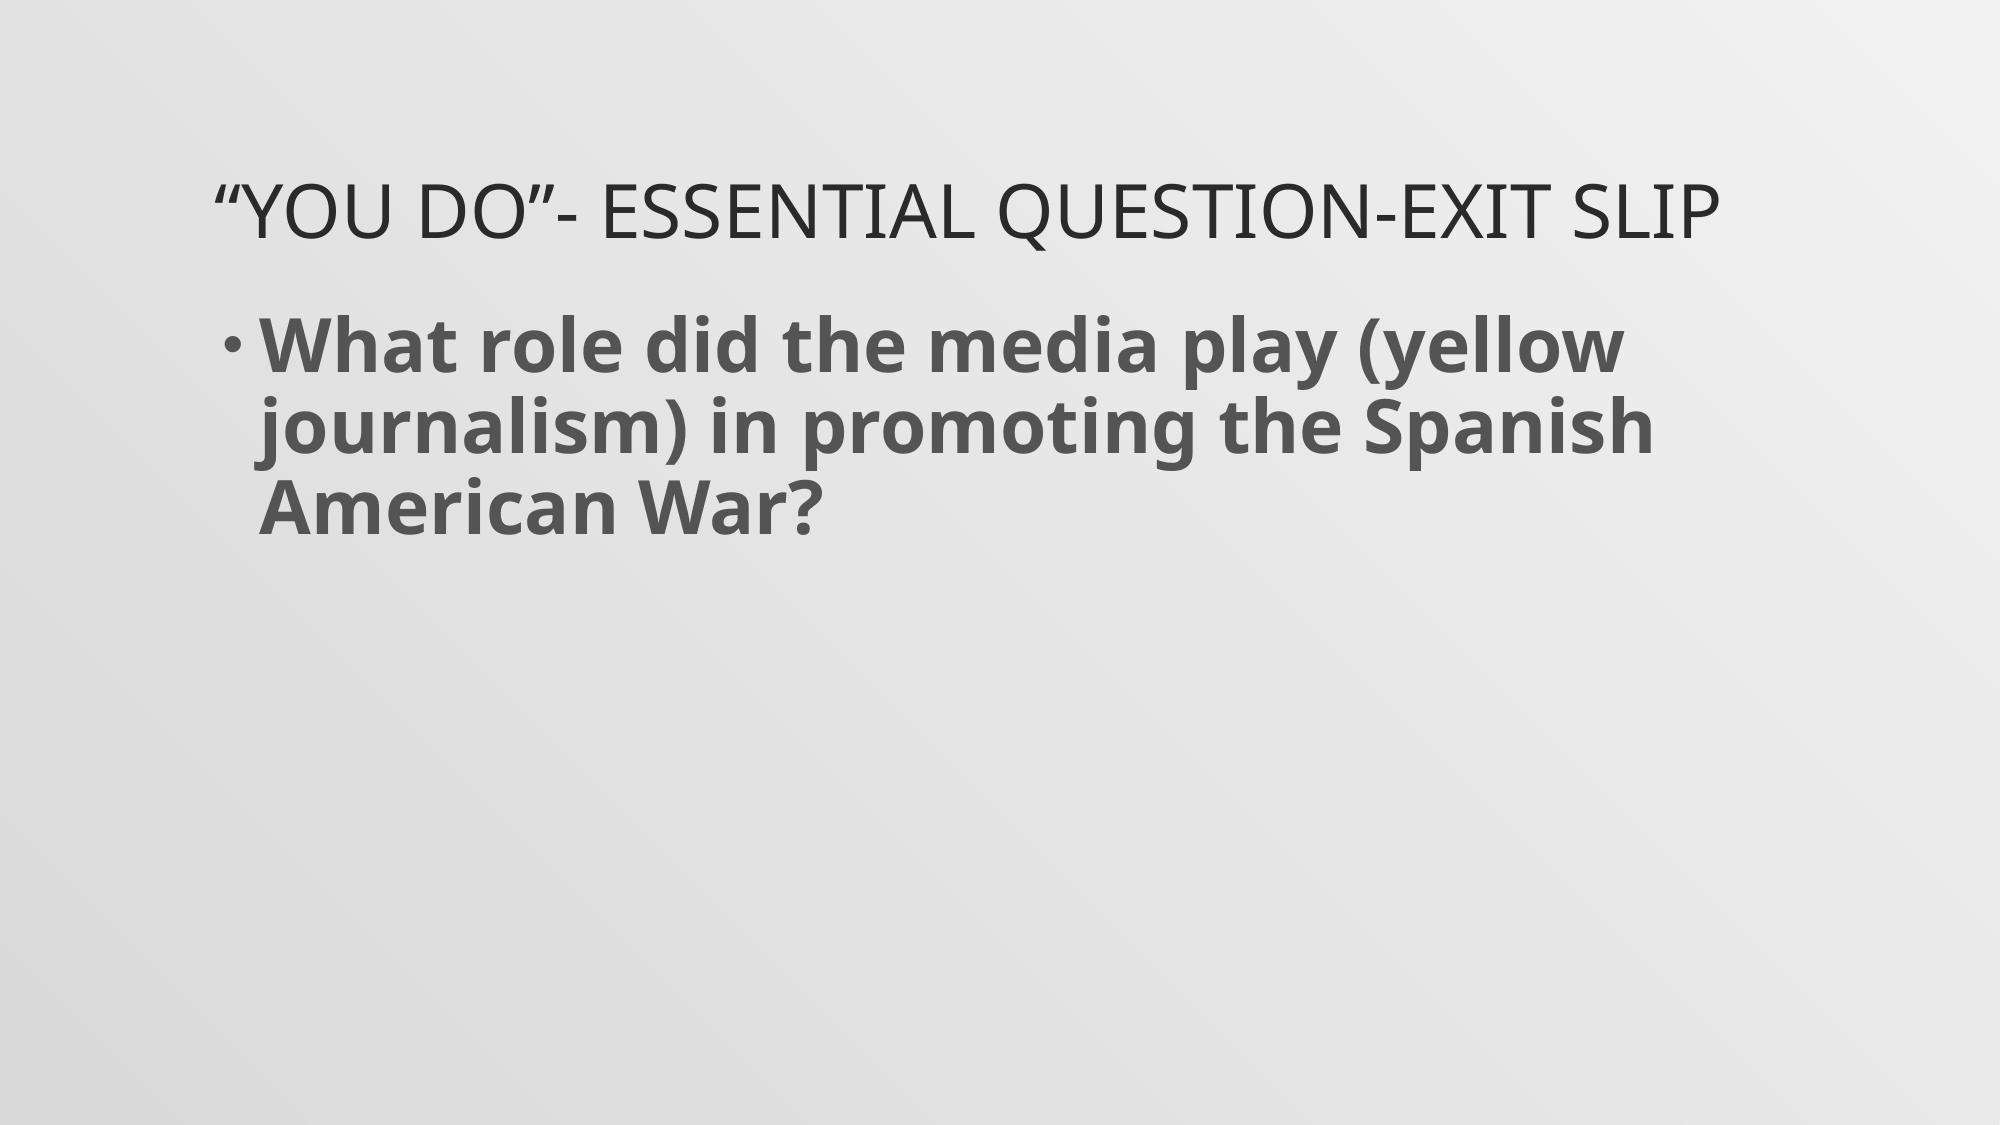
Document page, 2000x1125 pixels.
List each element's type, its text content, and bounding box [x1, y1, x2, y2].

list What role did the media play (yellow journalism) in promoting the Spanish American War? [199, 299, 1800, 1013]
title “You Do”- ESSENTIAL QUESTION-EXIT SLIP [199, 45, 1800, 263]
